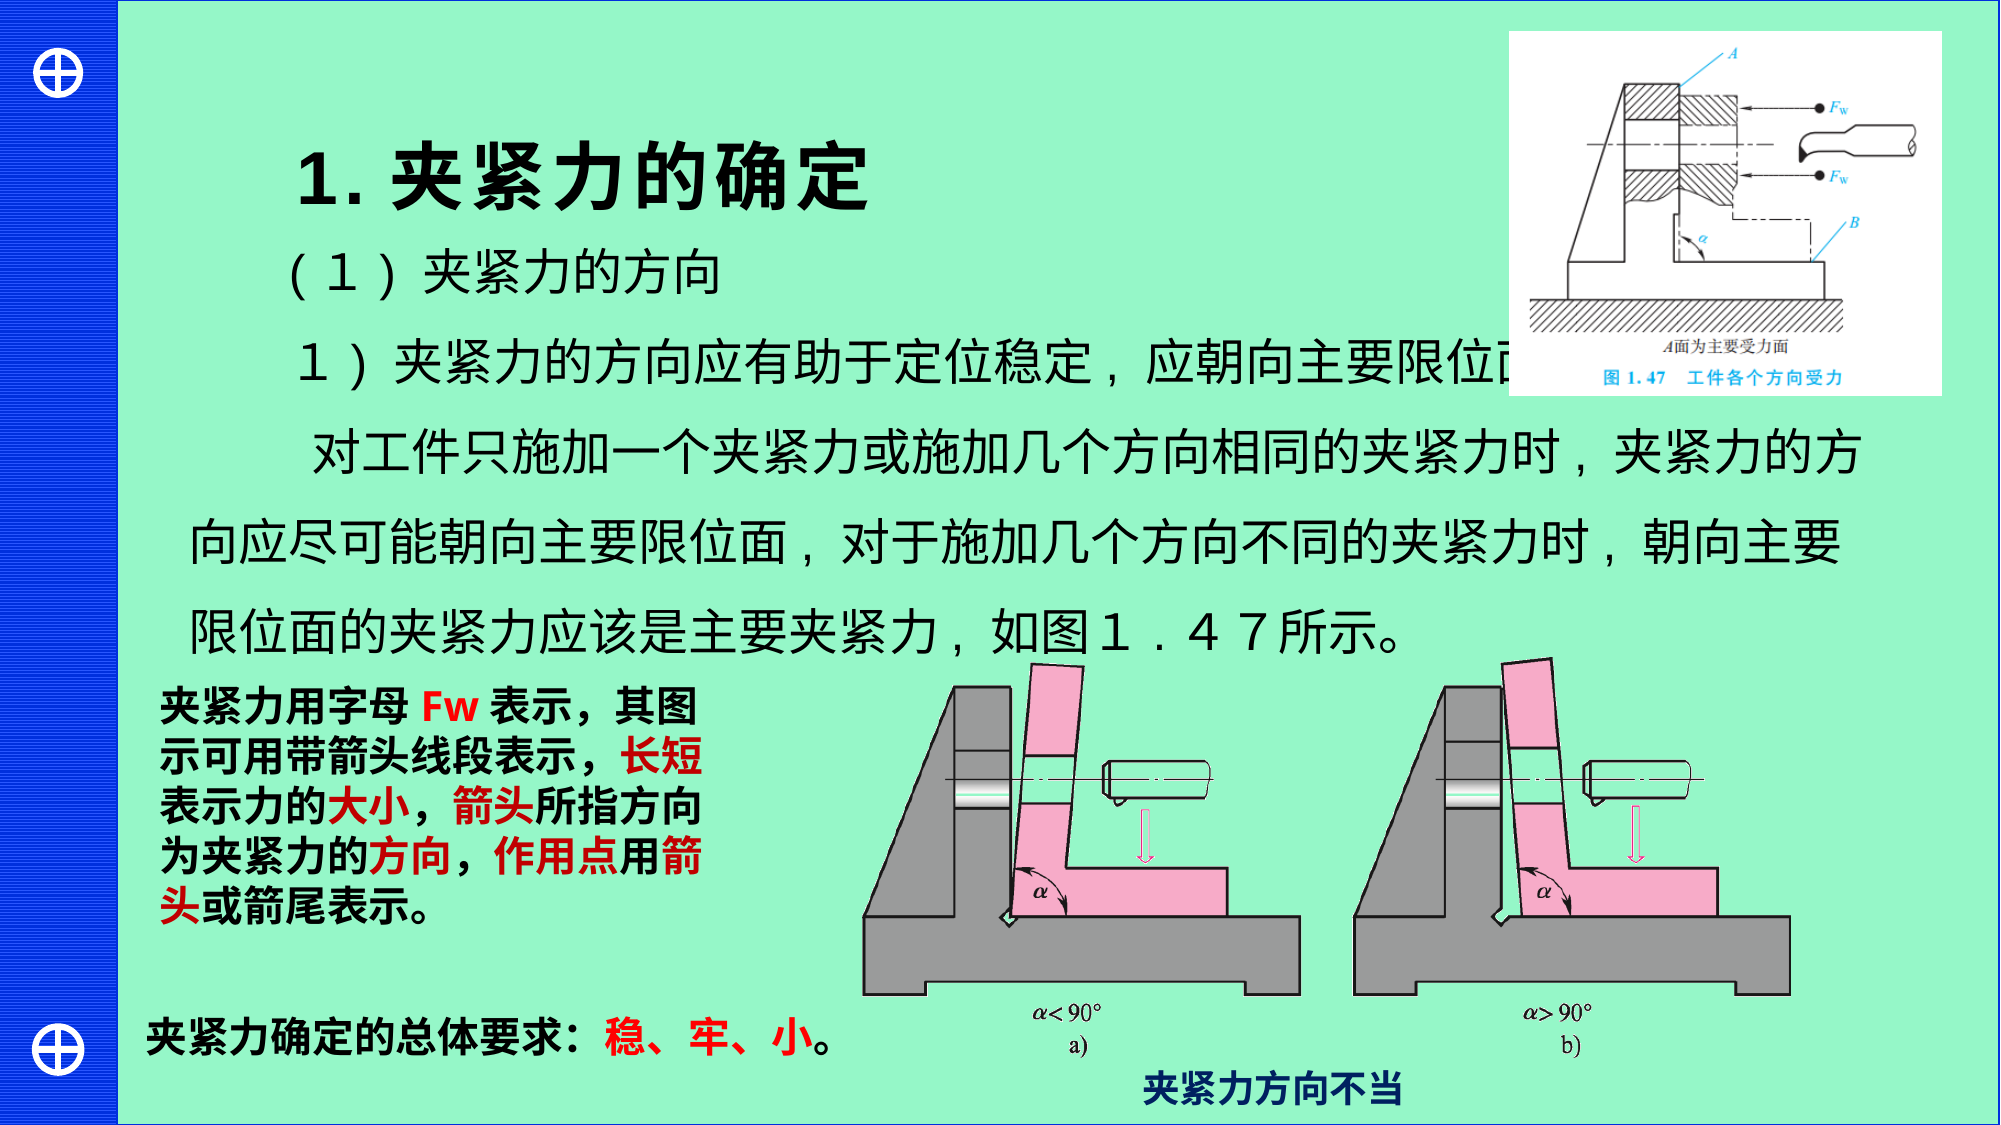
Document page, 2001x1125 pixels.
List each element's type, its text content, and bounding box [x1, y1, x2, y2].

picture [862, 657, 1791, 1058]
text_box 夹紧力用字母Fw表示，其图示可用带箭头线段表示，长短表示力的大小，箭头所指方向为夹紧力的方向，作用点用箭头或箭尾表示。 [145, 672, 748, 1003]
text_box 1.夹紧力的确定 [173, 106, 1462, 202]
text_box 夹紧力方向不当 [1127, 1057, 1826, 1118]
text_box 夹紧力确定的总体要求：稳、牢、小。 [130, 1003, 905, 1069]
picture [1509, 31, 1942, 396]
text_box (１) 夹紧力的方向 １) 夹紧力的方向应有助于定位稳定, 应朝向主要限位面 对工件只施加一个夹紧力或施加几个方向相同的夹紧力时, 夹紧力的方向应尽可能朝向主要限位面, 对于施加几个方向不同的夹紧力时, 朝向主要限位面的夹紧力应该是主要夹紧力, 如图１.４７所示。 [173, 202, 1895, 668]
